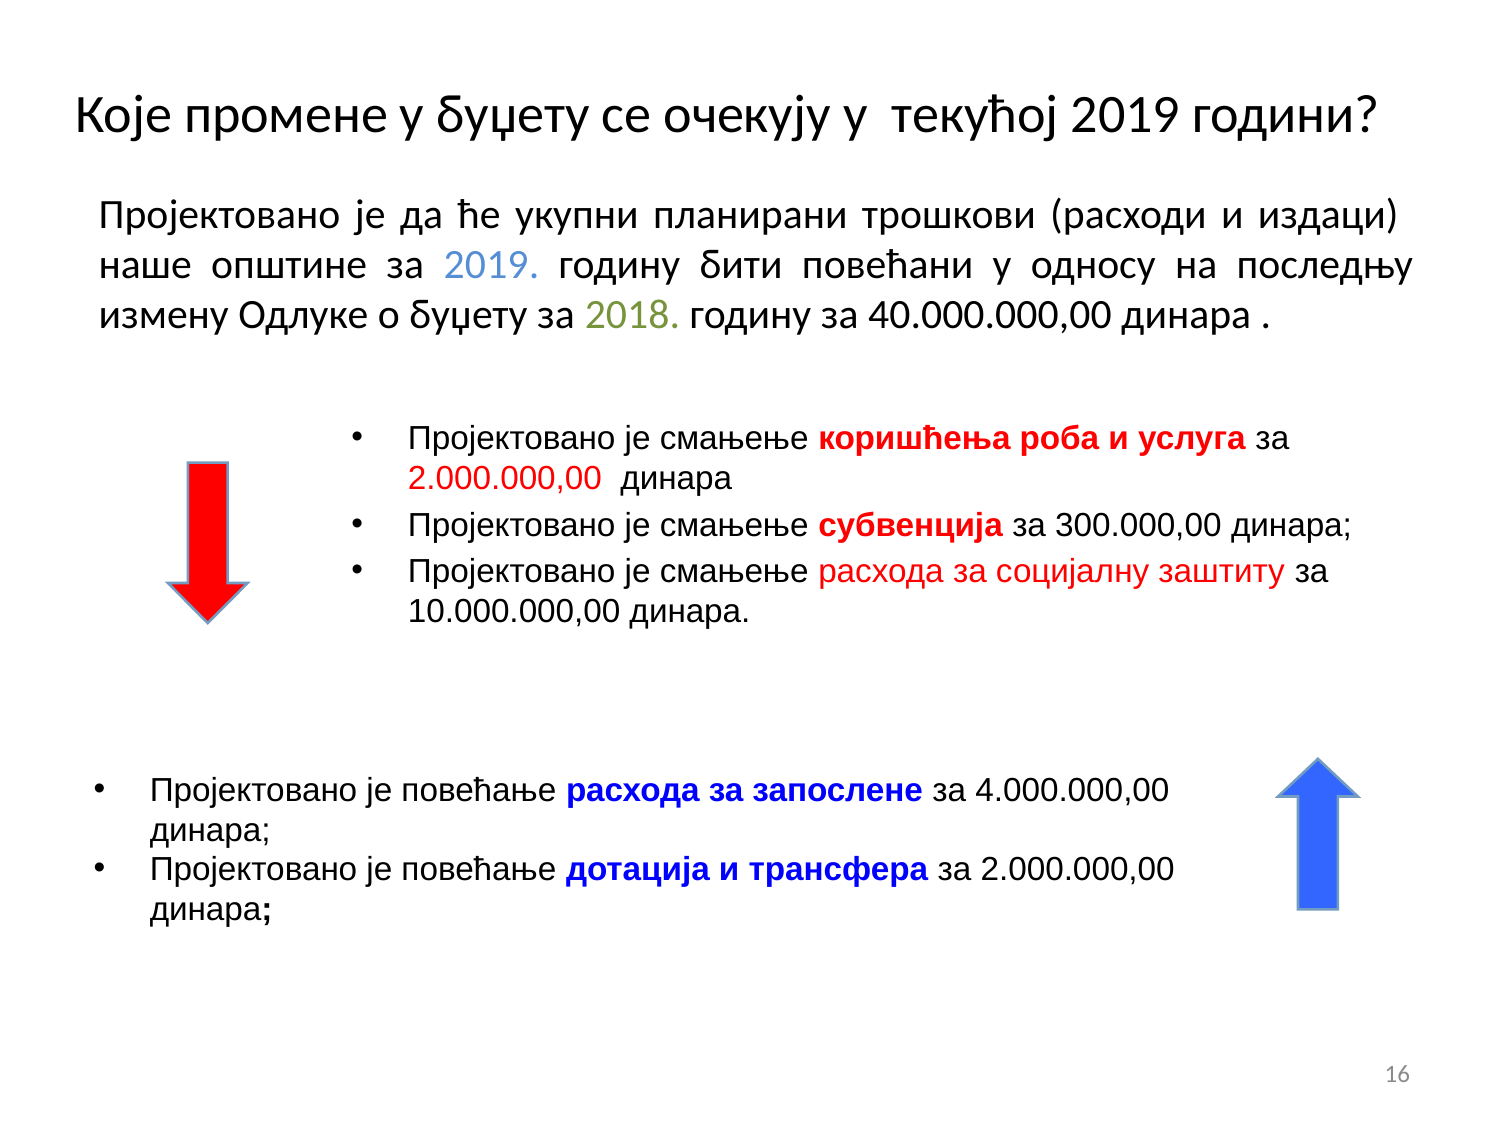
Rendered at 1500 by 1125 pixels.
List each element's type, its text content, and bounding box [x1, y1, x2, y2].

text_box [1278, 758, 1358, 910]
list Пројектовано је смањење коришћења роба и услуга за 2.000.000,00 динара Пројектовано је смањење субвенција за 300.000,00 динара; Пројектовано је смањење расхода за социјалну заштиту за 10.000.000,00 динара. [336, 408, 1461, 666]
text_box [167, 462, 248, 624]
list Пројектовано је да ће укупни планирани трошкови (расходи и издаци) наше општине за 2019. годину бити повећани у односу на последњу измену Одлуке о буџету за 2018. годину за 40.000.000,00 динара . [78, 179, 1429, 365]
slide_number 16 [1074, 1042, 1425, 1103]
title Које промене у буџету се очекују у текућој 2019 години? [53, 42, 1404, 180]
text_box Пројектовано је повећање расхода за запослене за 4.000.000,00 динара; Пројектовано је повећање дотација и трансфера за 2.000.000,00 динара; [78, 760, 1203, 965]
